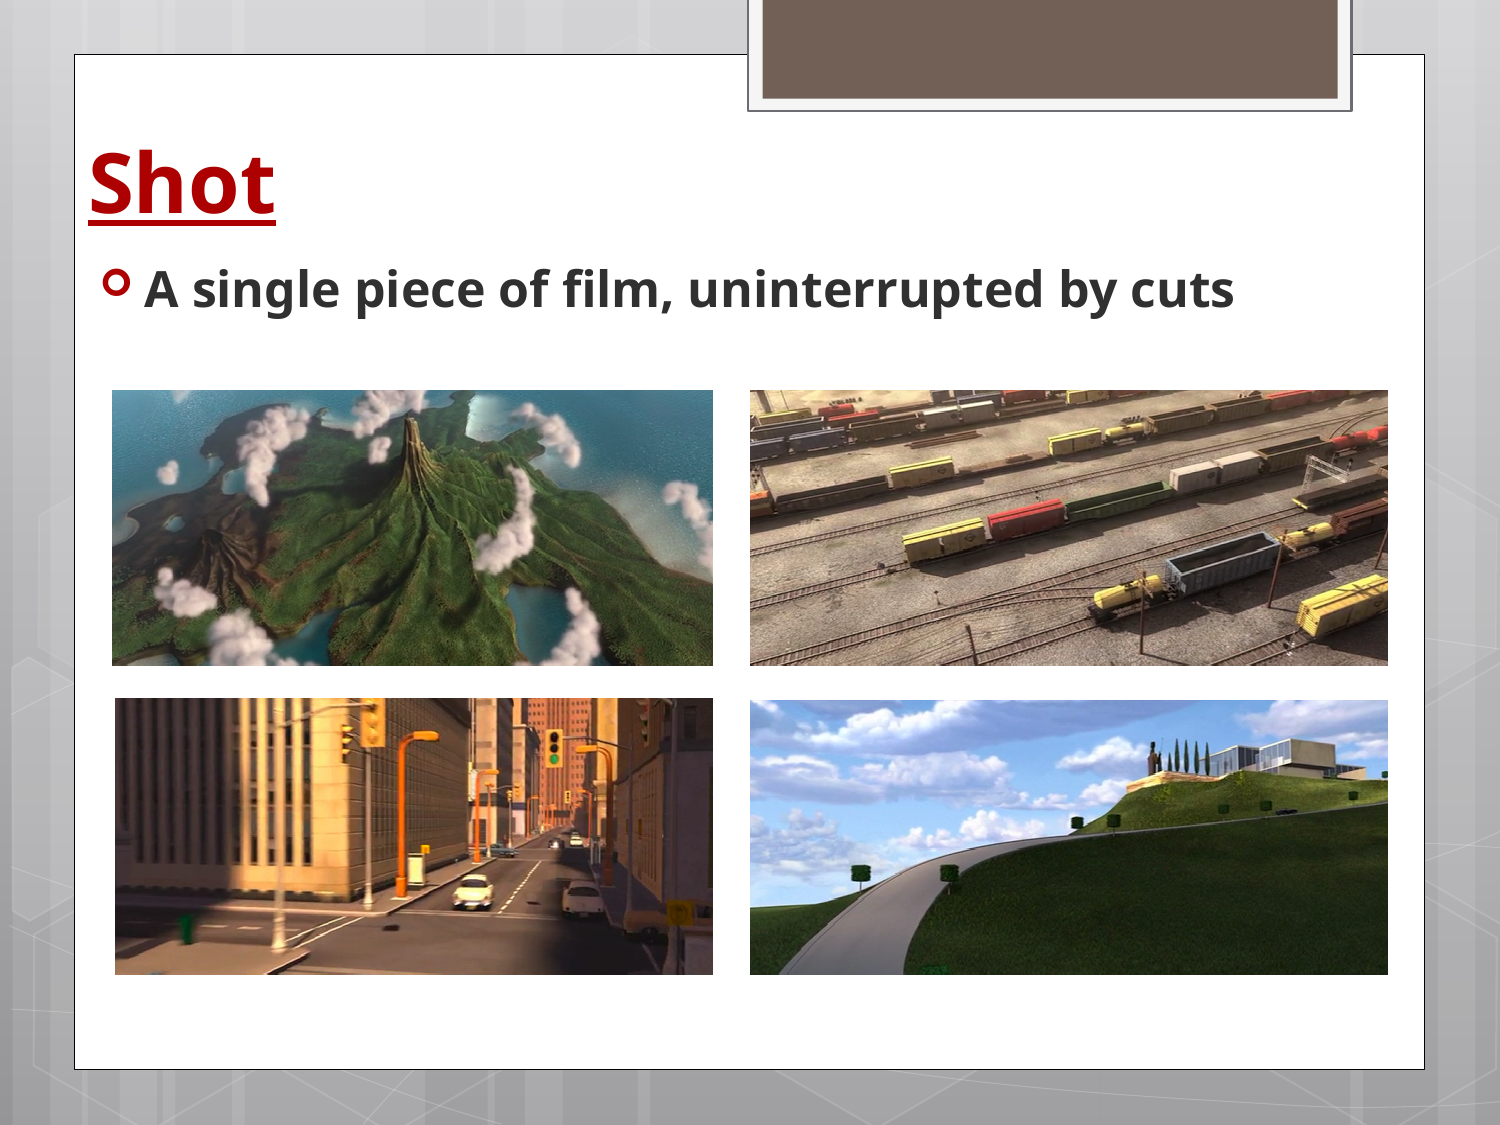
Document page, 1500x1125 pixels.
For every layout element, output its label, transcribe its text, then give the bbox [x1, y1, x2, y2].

title Shot [73, 50, 1226, 238]
picture [749, 700, 1388, 976]
picture [112, 390, 713, 666]
picture [749, 390, 1388, 666]
list A single piece of film, uninterrupted by cuts [73, 249, 1425, 826]
picture [114, 698, 713, 976]
